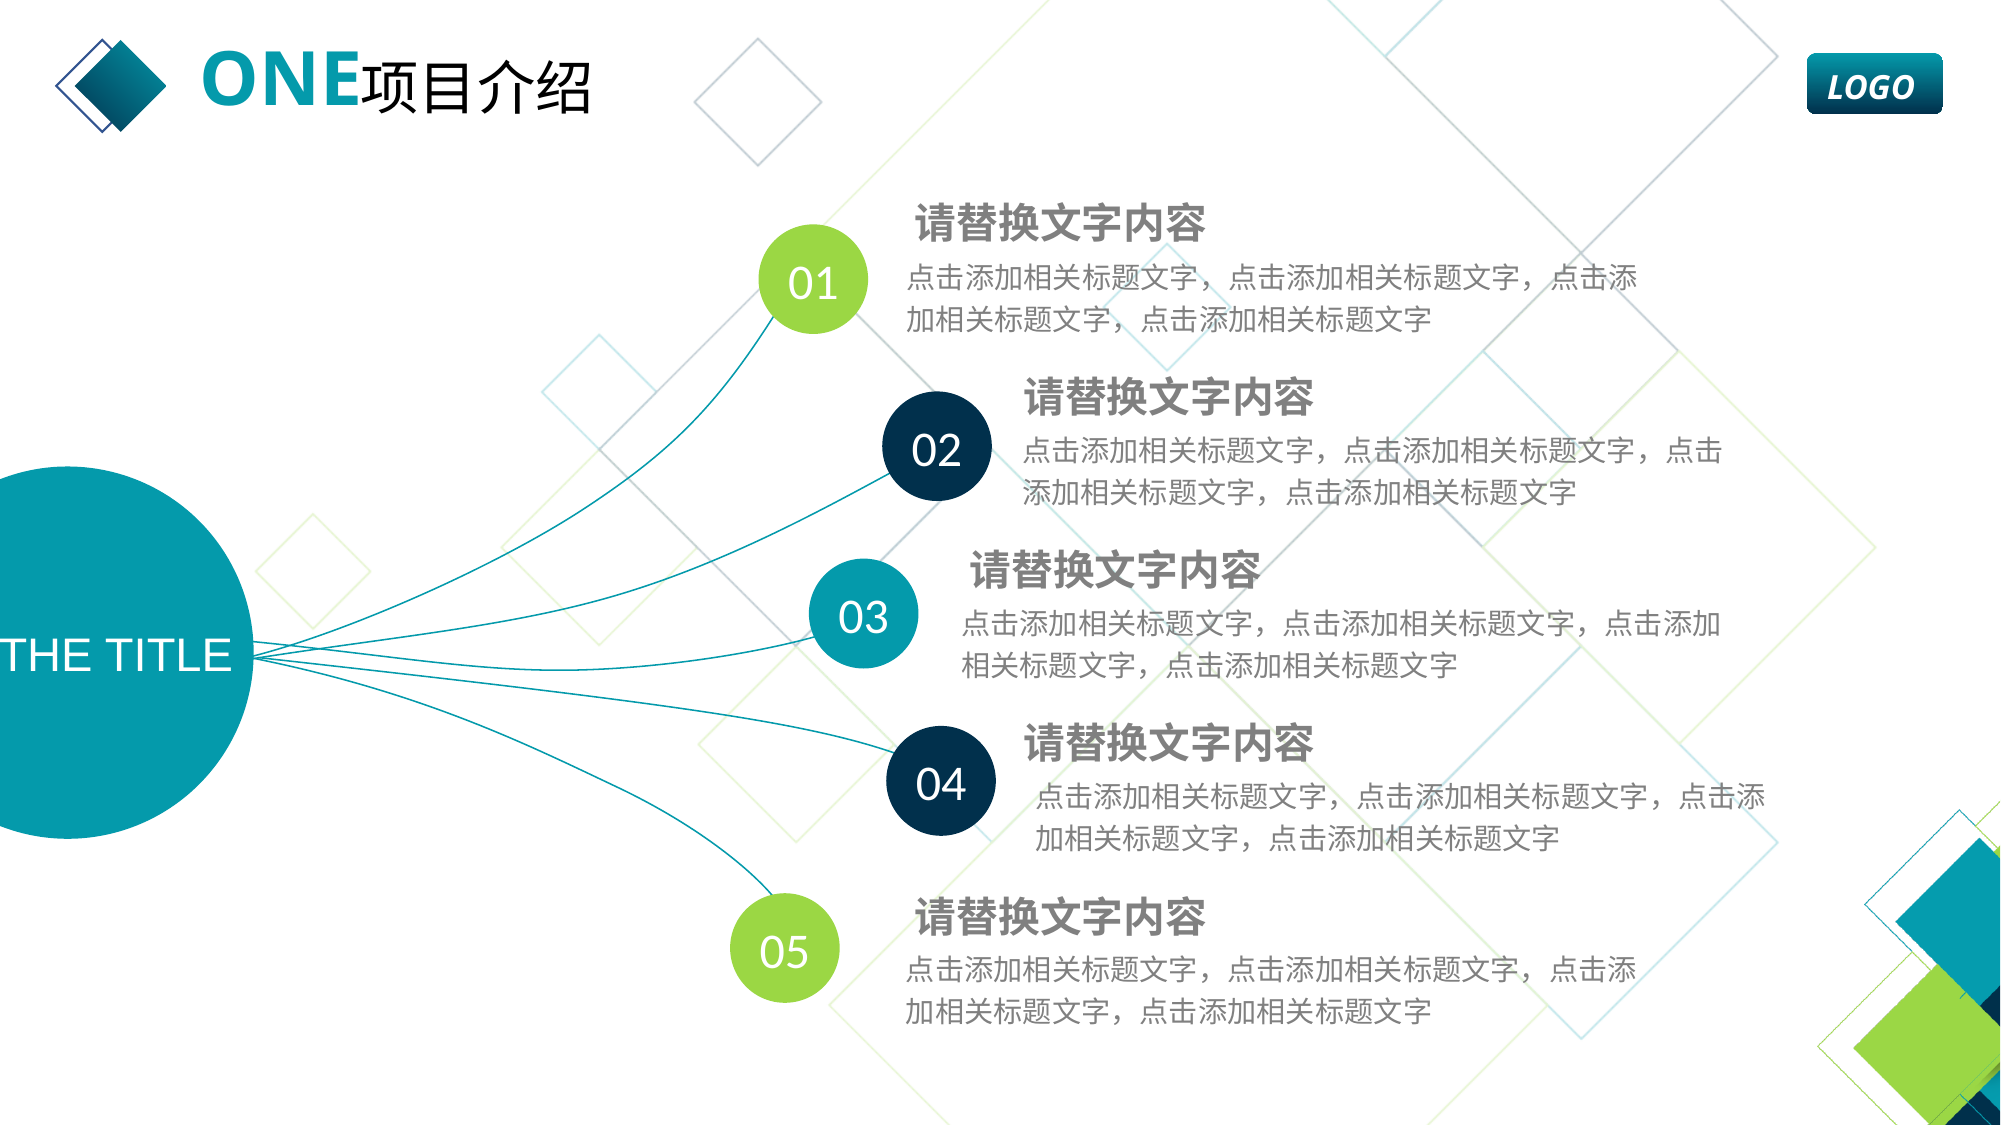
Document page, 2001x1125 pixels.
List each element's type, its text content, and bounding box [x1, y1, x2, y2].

text_box 请替换文字内容 [955, 536, 1277, 601]
text_box 请替换文字内容 [1009, 363, 1330, 428]
text_box 点击添加相关标题文字，点击添加相关标题文字，点击添加相关标题文字，点击添加相关标题文字 [947, 591, 1741, 690]
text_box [247, 312, 940, 910]
text_box THE TITLE [0, 466, 247, 839]
text_box 点击添加相关标题文字，点击添加相关标题文字，点击添加相关标题文字，点击添加相关标题文字 [891, 937, 1655, 1036]
text_box 请替换文字内容 [900, 883, 1222, 948]
text_box 请替换文字内容 [1009, 709, 1330, 775]
text_box 点击添加相关标题文字，点击添加相关标题文字，点击添加相关标题文字，点击添加相关标题文字 [892, 245, 1663, 344]
text_box 请替换文字内容 [900, 190, 1222, 255]
text_box 02 [940, 391, 992, 501]
text_box 点击添加相关标题文字，点击添加相关标题文字，点击添加相关标题文字，点击添加相关标题文字 [1007, 418, 1766, 517]
text_box 05 [730, 910, 840, 1003]
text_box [184, 23, 976, 130]
text_box 04 [940, 725, 996, 836]
picture [1798, 691, 2001, 1125]
text_box 01 [758, 224, 869, 312]
text_box 点击添加相关标题文字，点击添加相关标题文字，点击添加相关标题文字，点击添加相关标题文字 [1020, 764, 1792, 863]
